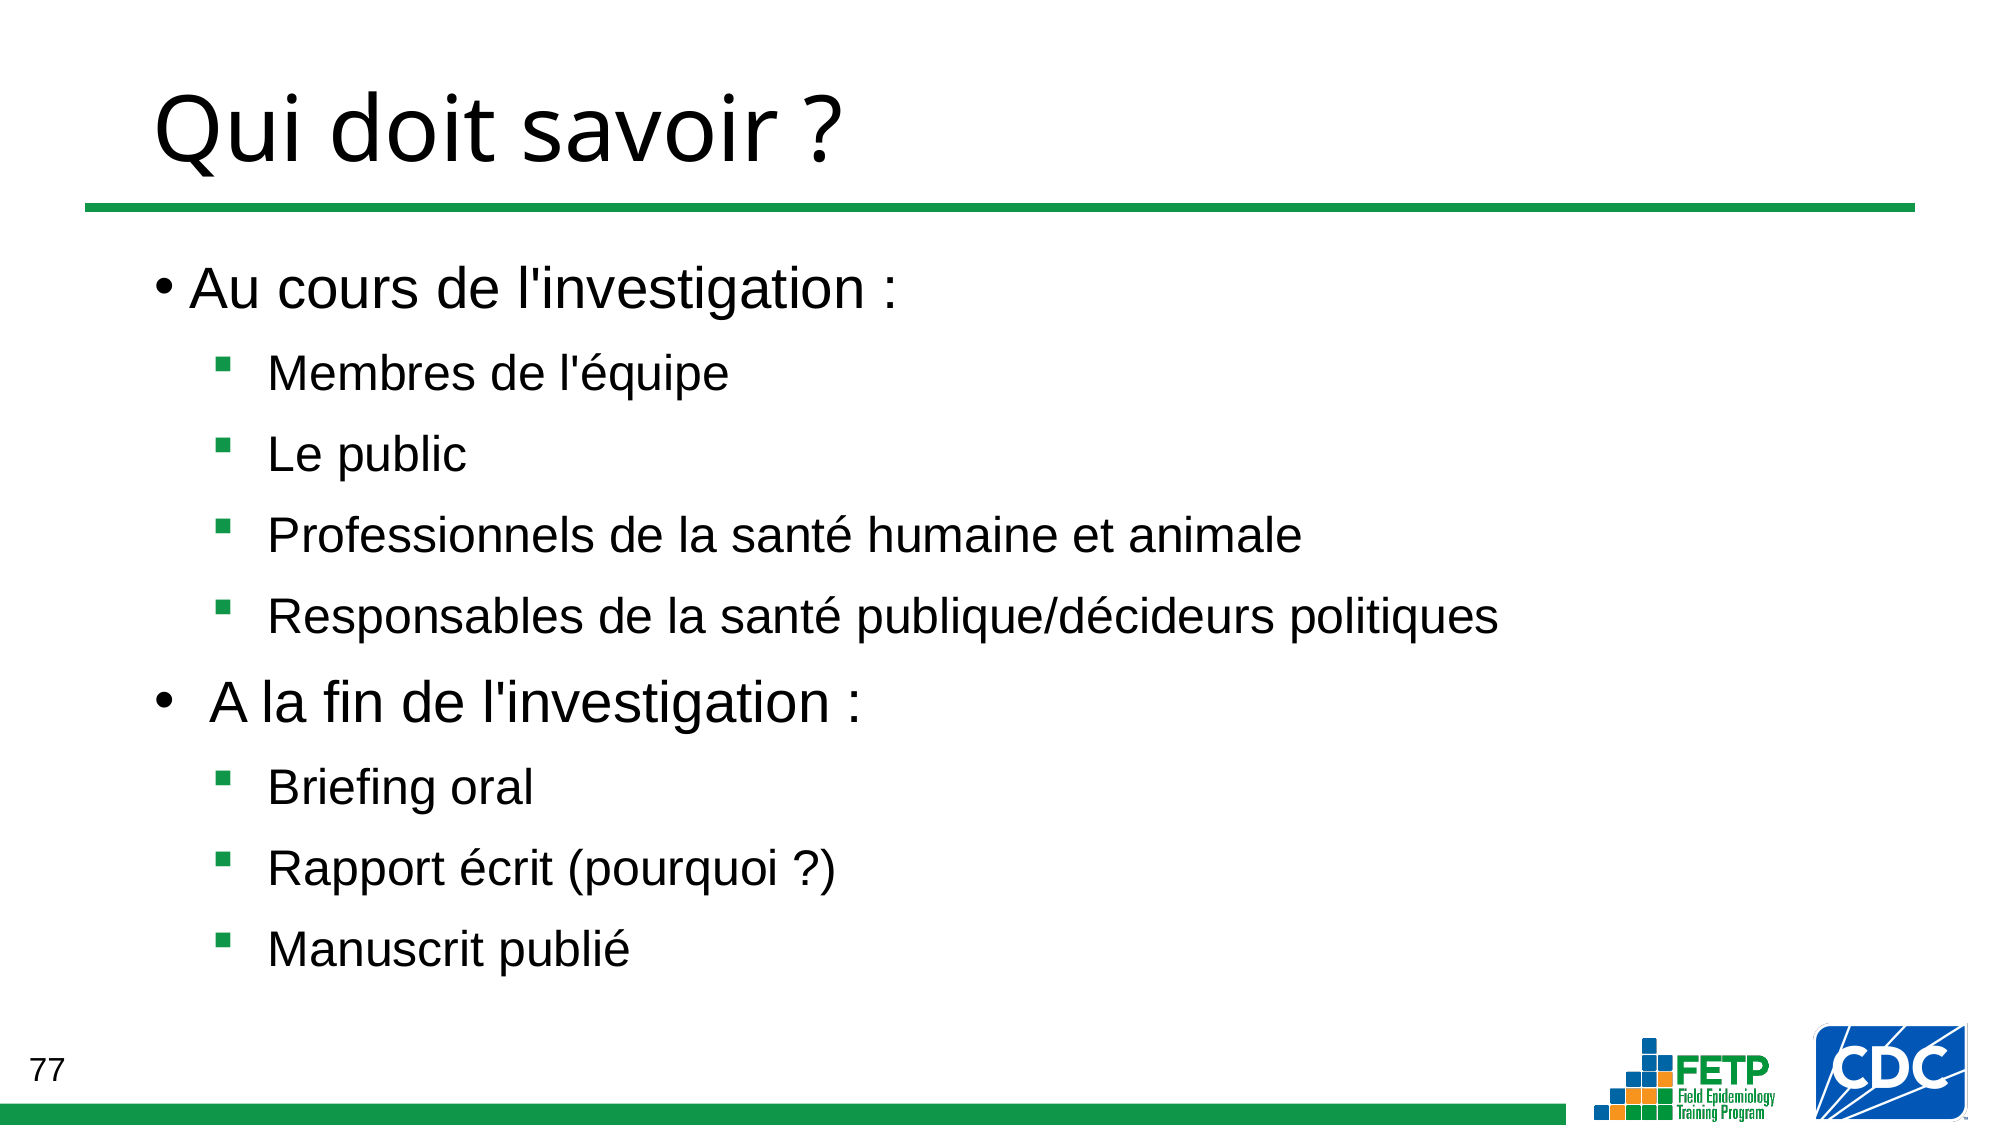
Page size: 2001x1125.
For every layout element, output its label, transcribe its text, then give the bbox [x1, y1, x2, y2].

list Au cours de l'investigation : Membres de l'équipe Le public Professionnels de la santé humaine et animale Responsables de la santé publique/décideurs politiques A la fin de l'investigation : Briefing oral Rapport écrit (pourquoi ?) Manuscrit publié [137, 242, 1863, 1004]
text_box Qui doit savoir ? [137, 46, 1863, 189]
picture [1813, 1023, 1968, 1122]
picture [1594, 1038, 1775, 1122]
